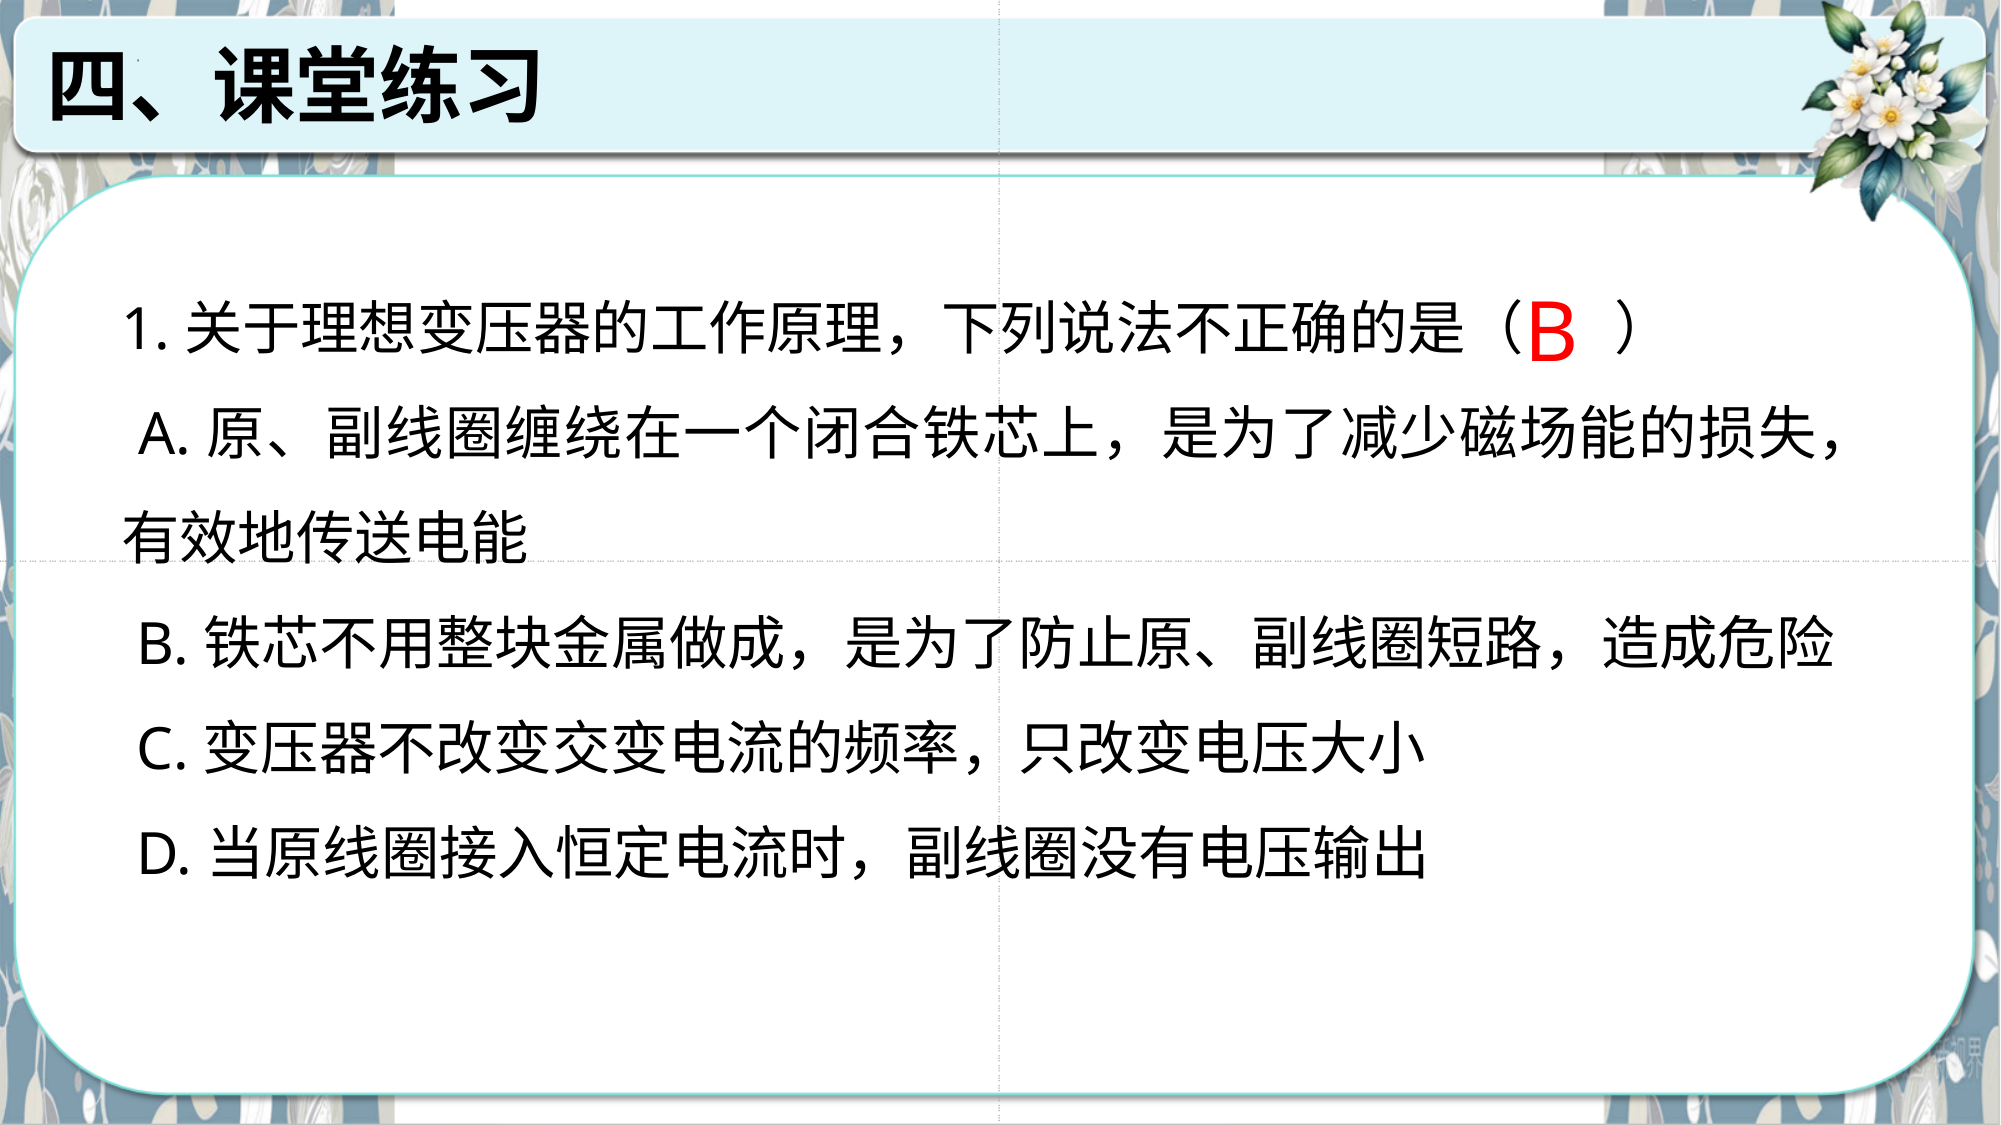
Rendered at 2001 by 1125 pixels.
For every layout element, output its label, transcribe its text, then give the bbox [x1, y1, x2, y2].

text_box 1.关于理想变压器的工作原理，下列说法不正确的是（ ） A.原、副线圈缠绕在一个闭合铁芯上，是为了减少磁场能的损失，有效地传送电能 B.铁芯不用整块金属做成，是为了防止原、副线圈短路，造成危险 C.变压器不改变交变电流的频率，只改变电压大小 D.当原线圈接入恒定电流时，副线圈没有电压输出 [106, 248, 1893, 894]
text_box 四、课堂练习 [31, 25, 1228, 141]
text_box B [1510, 270, 1651, 386]
picture [0, 0, 2001, 1125]
